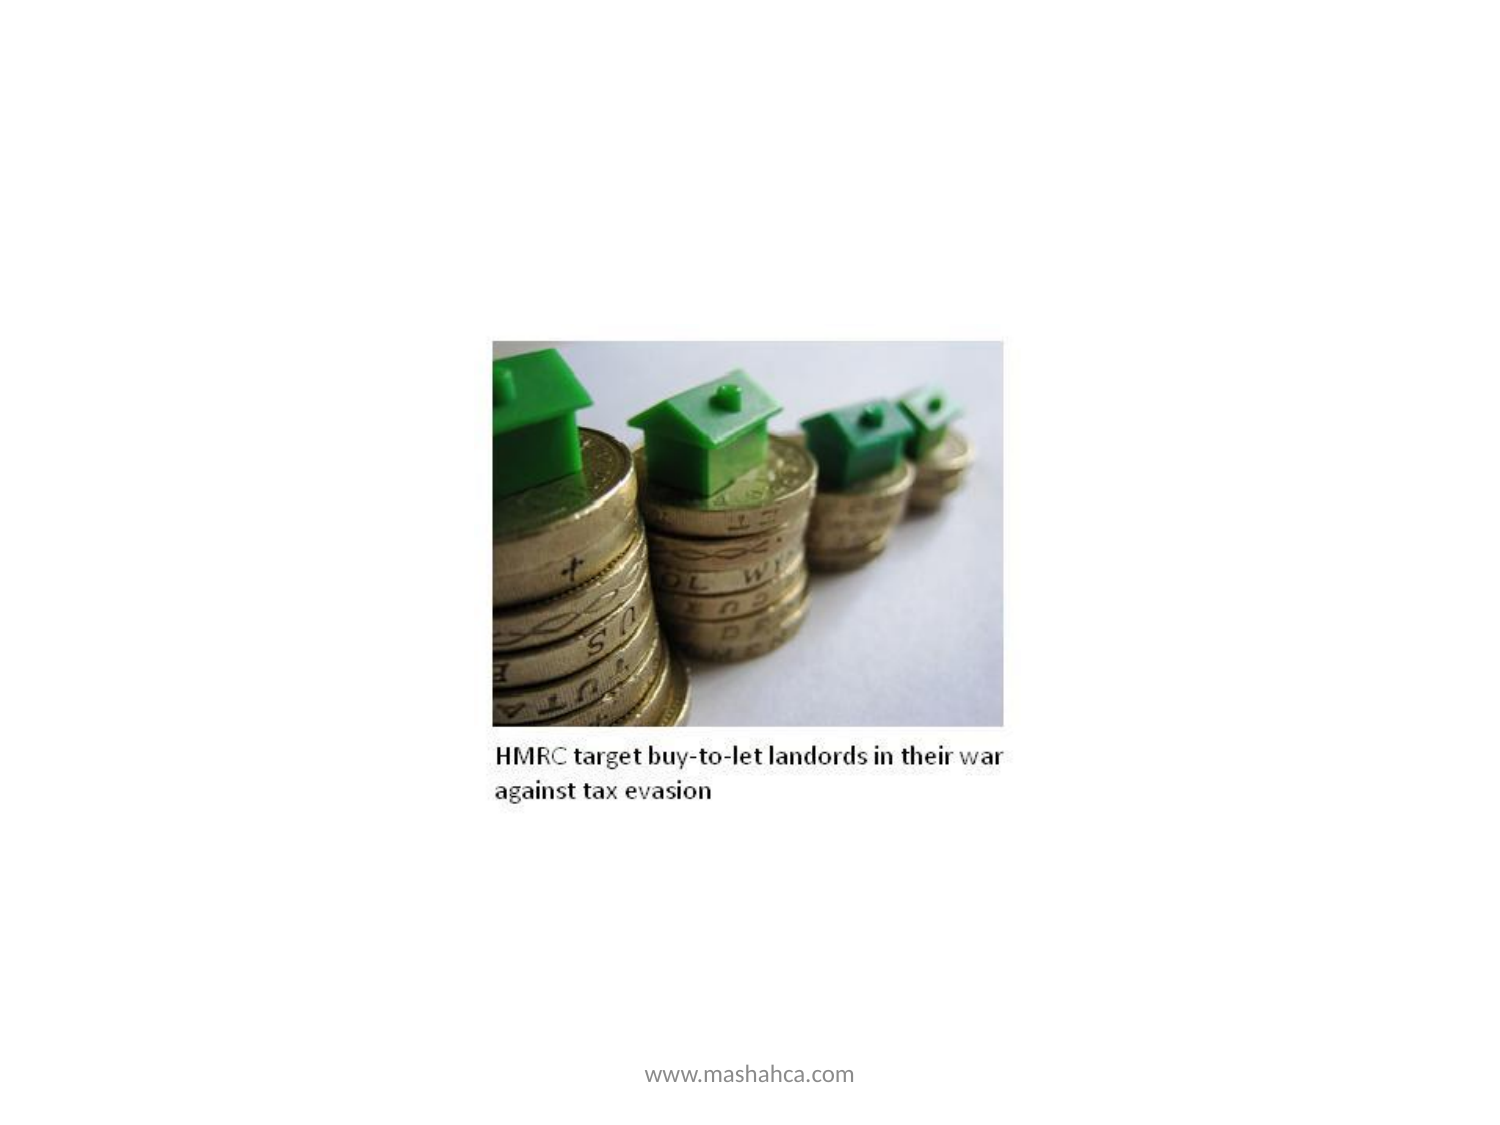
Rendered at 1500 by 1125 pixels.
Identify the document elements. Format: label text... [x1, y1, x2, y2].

picture [474, 324, 1021, 829]
footer www.mashahca.com [512, 1042, 988, 1103]
